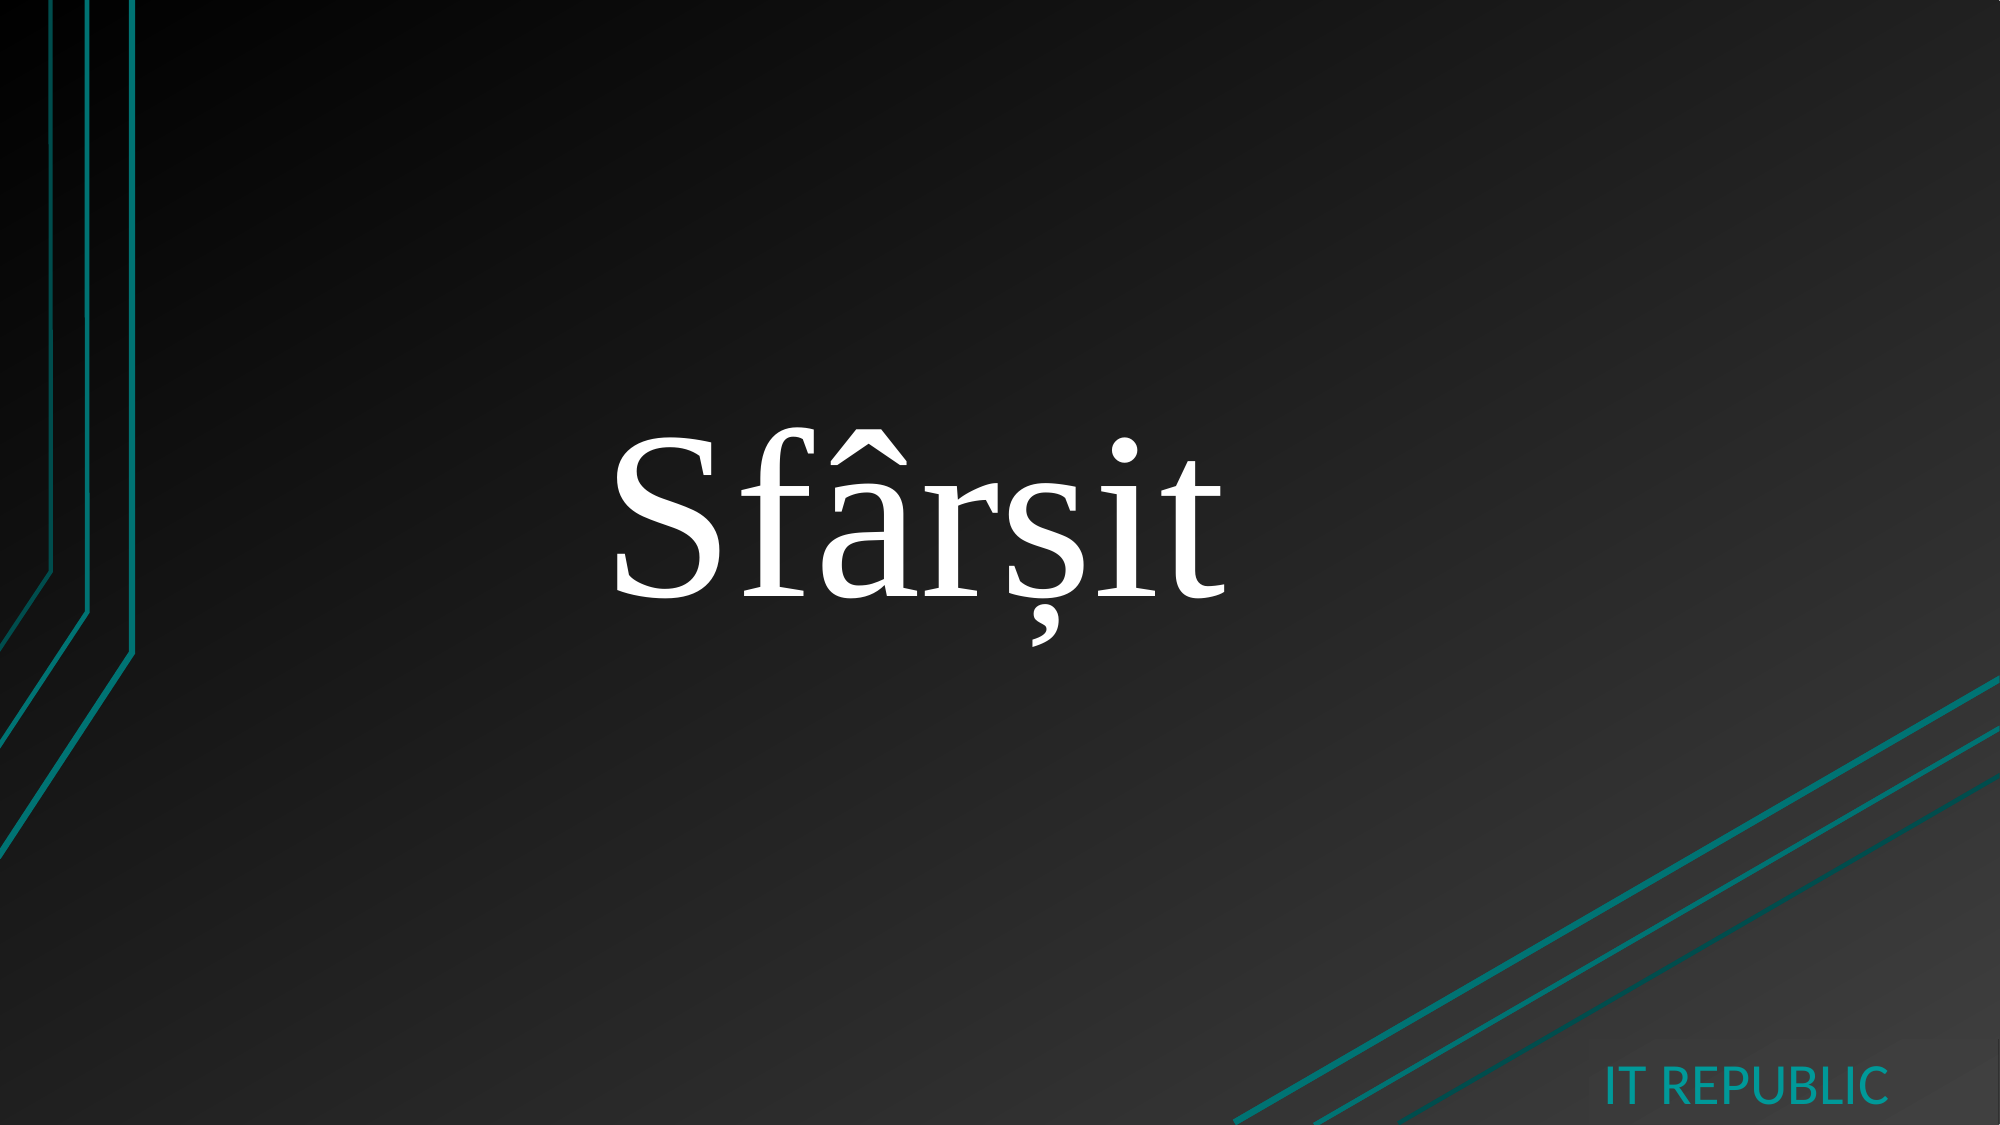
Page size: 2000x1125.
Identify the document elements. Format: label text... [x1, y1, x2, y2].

text_box Sfârșit [586, 349, 1437, 653]
